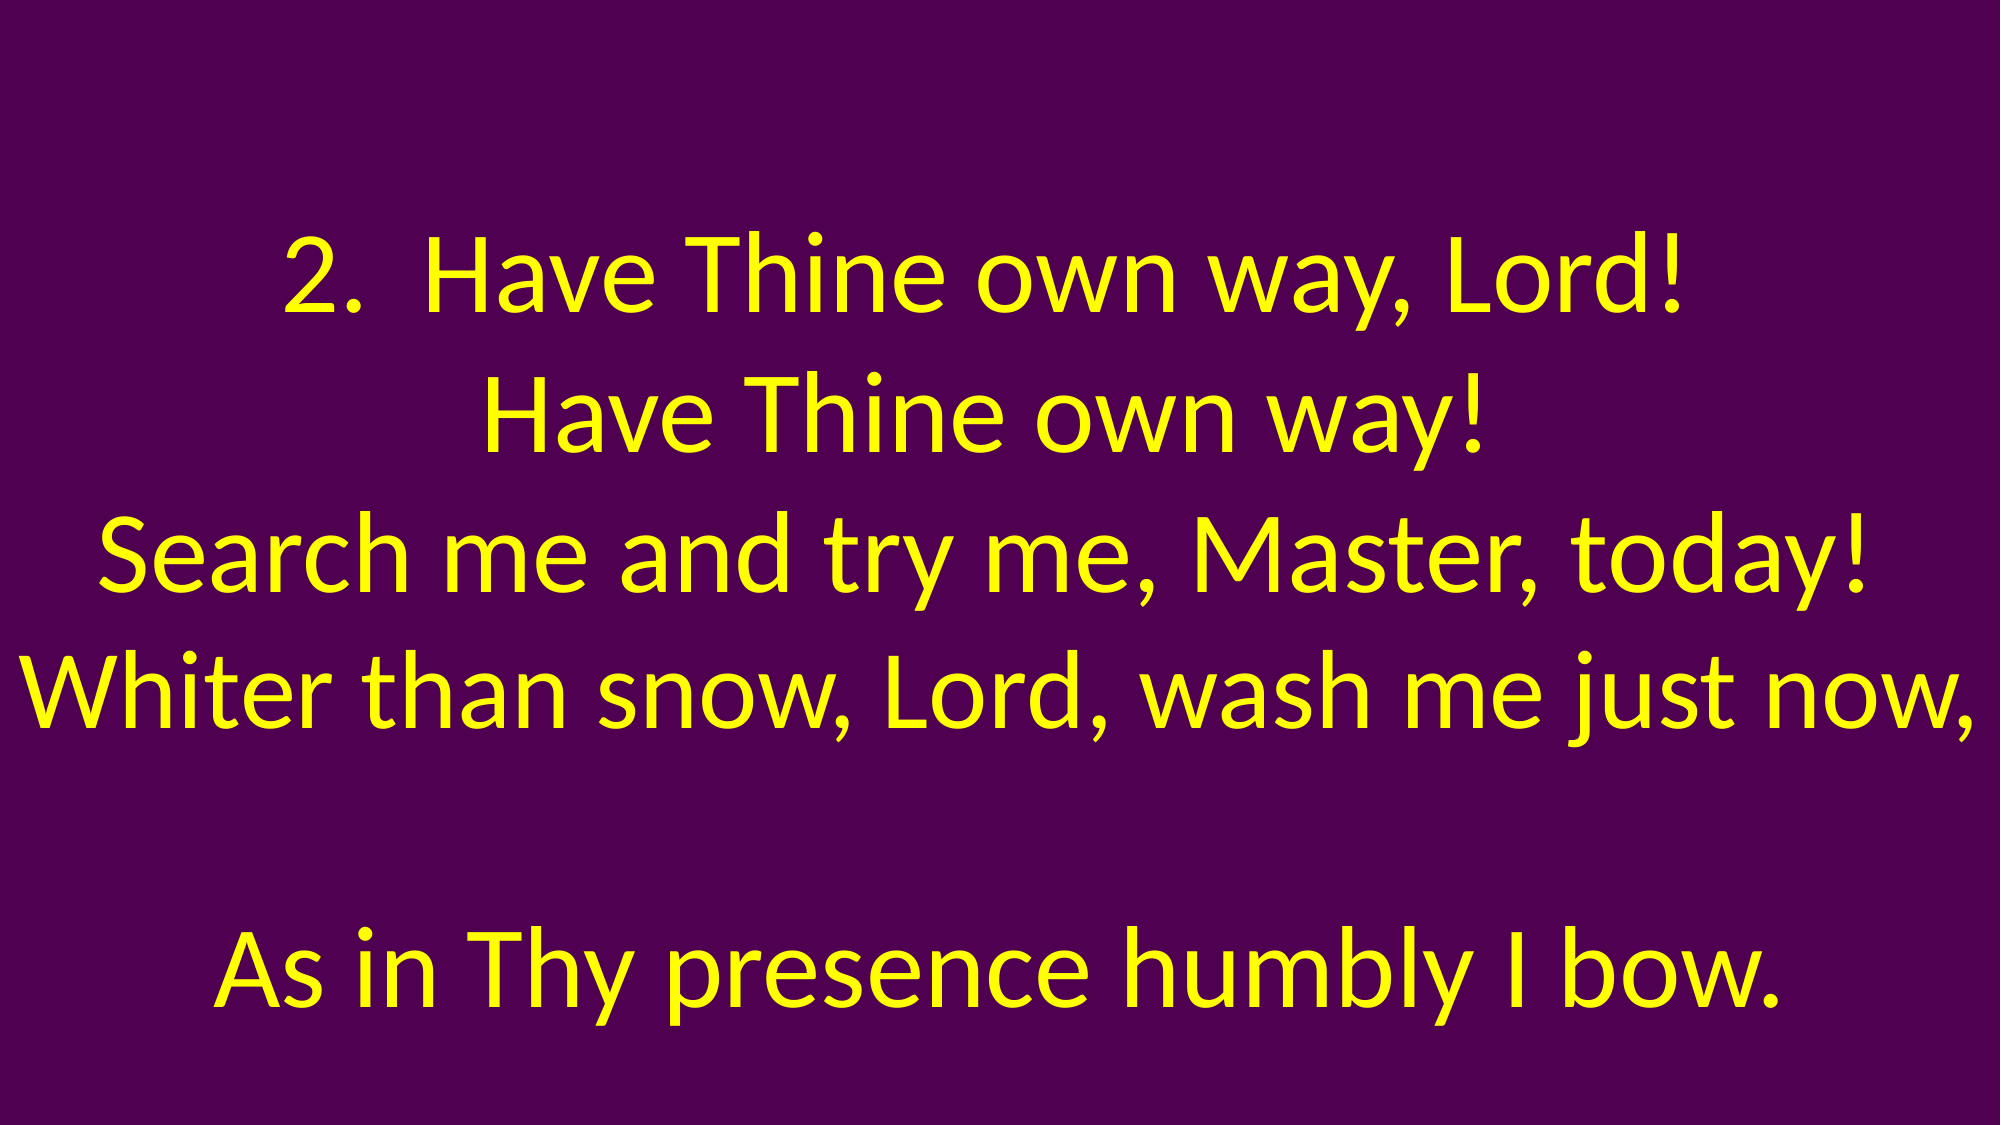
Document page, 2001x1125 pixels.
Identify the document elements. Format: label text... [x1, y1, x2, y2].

text_box 2. Have Thine own way, Lord! Have Thine own way! Search me and try me, Master, today! Whiter than snow, Lord, wash me just now, As in Thy presence humbly I bow. [0, 188, 2000, 1039]
